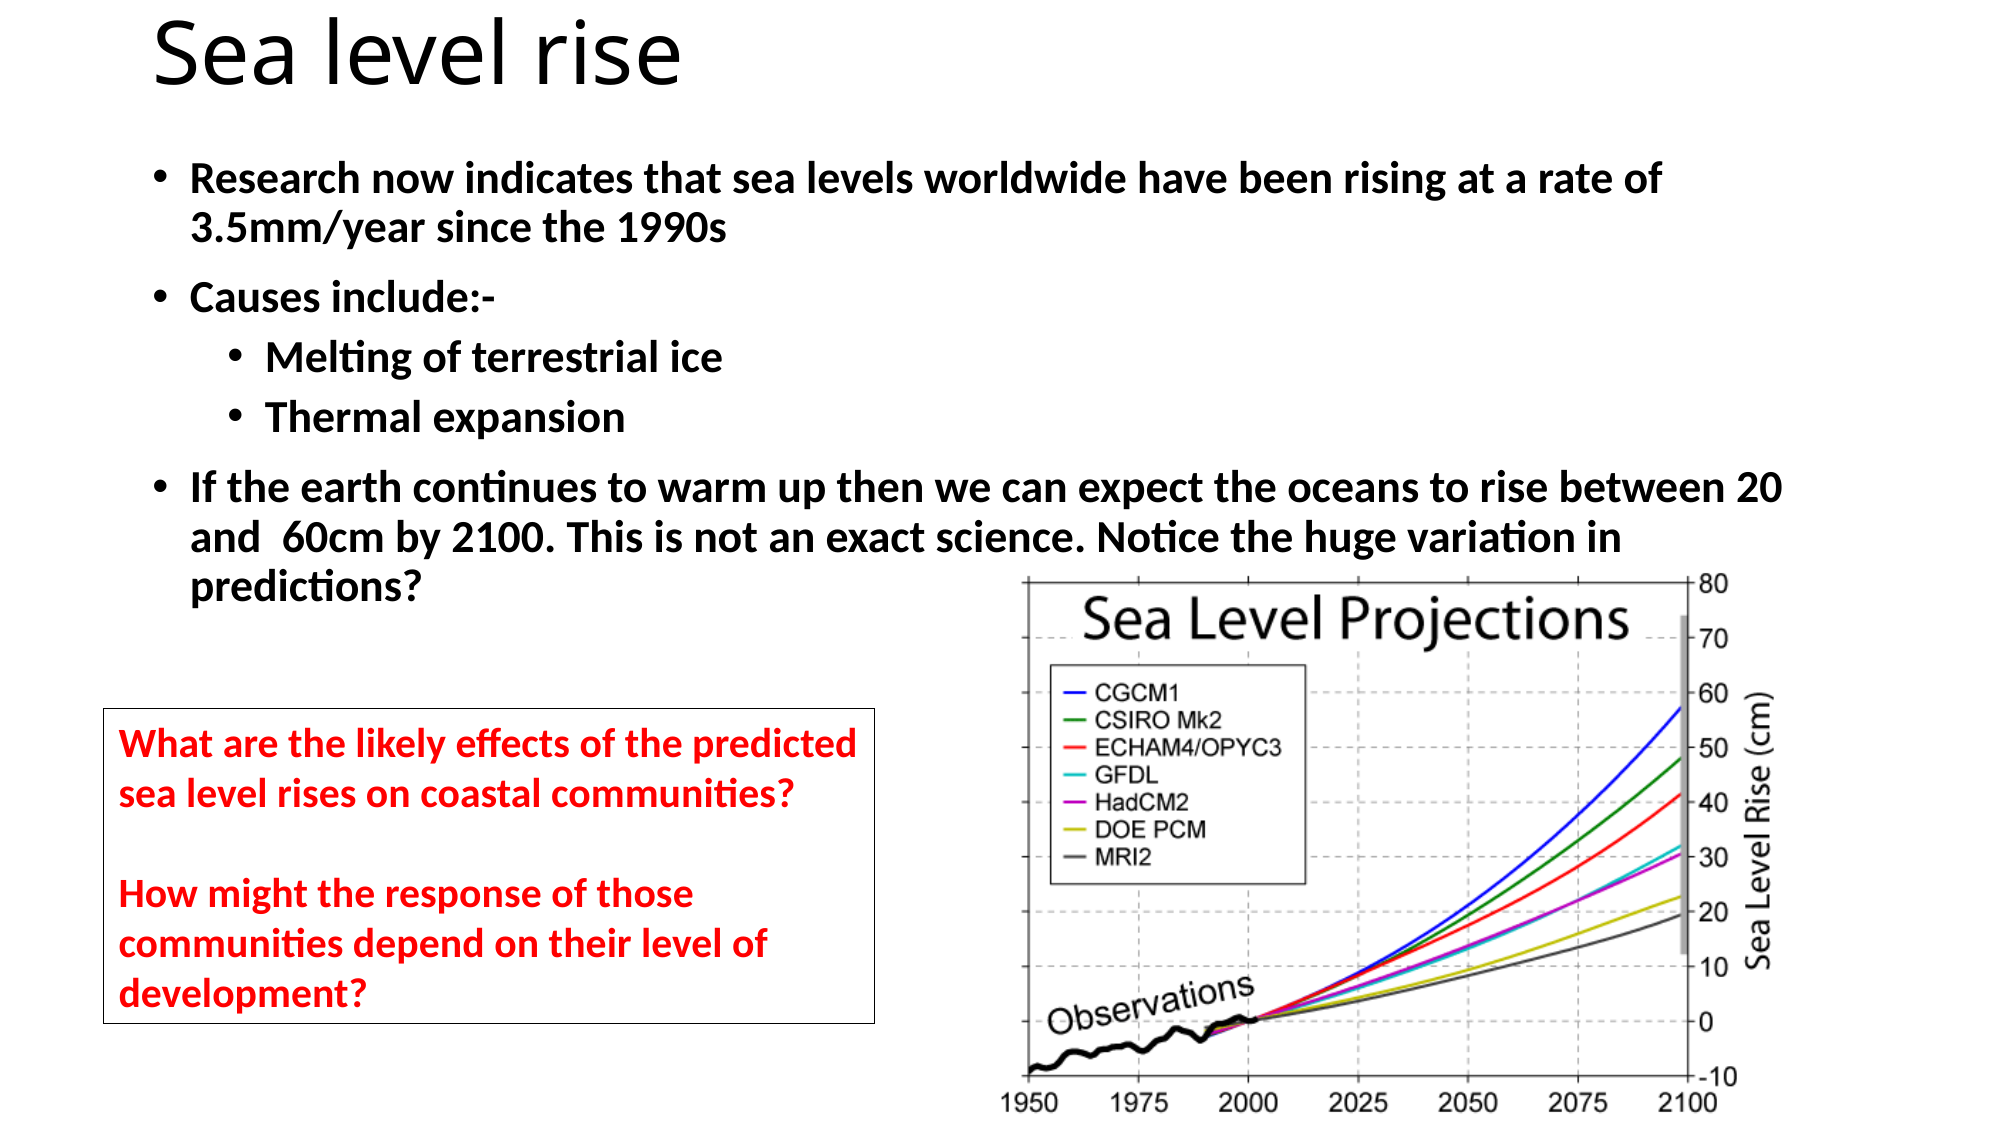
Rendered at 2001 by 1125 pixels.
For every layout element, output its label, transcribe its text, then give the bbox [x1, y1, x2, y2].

title Sea level rise [137, 1, 1863, 112]
text_box What are the likely effects of the predicted sea level rises on coastal communities? How might the response of those communities depend on their level of development? [103, 708, 875, 1024]
picture [999, 562, 1781, 1122]
list Research now indicates that sea levels worldwide have been rising at a rate of 3.5mm/year since the 1990s Causes include:- Melting of terrestrial ice Thermal expansion If the earth continues to warm up then we can expect the oceans to rise between 20 and 60cm by 2100. This is not an exact science. Notice the huge variation in predictions? [137, 146, 1863, 860]
